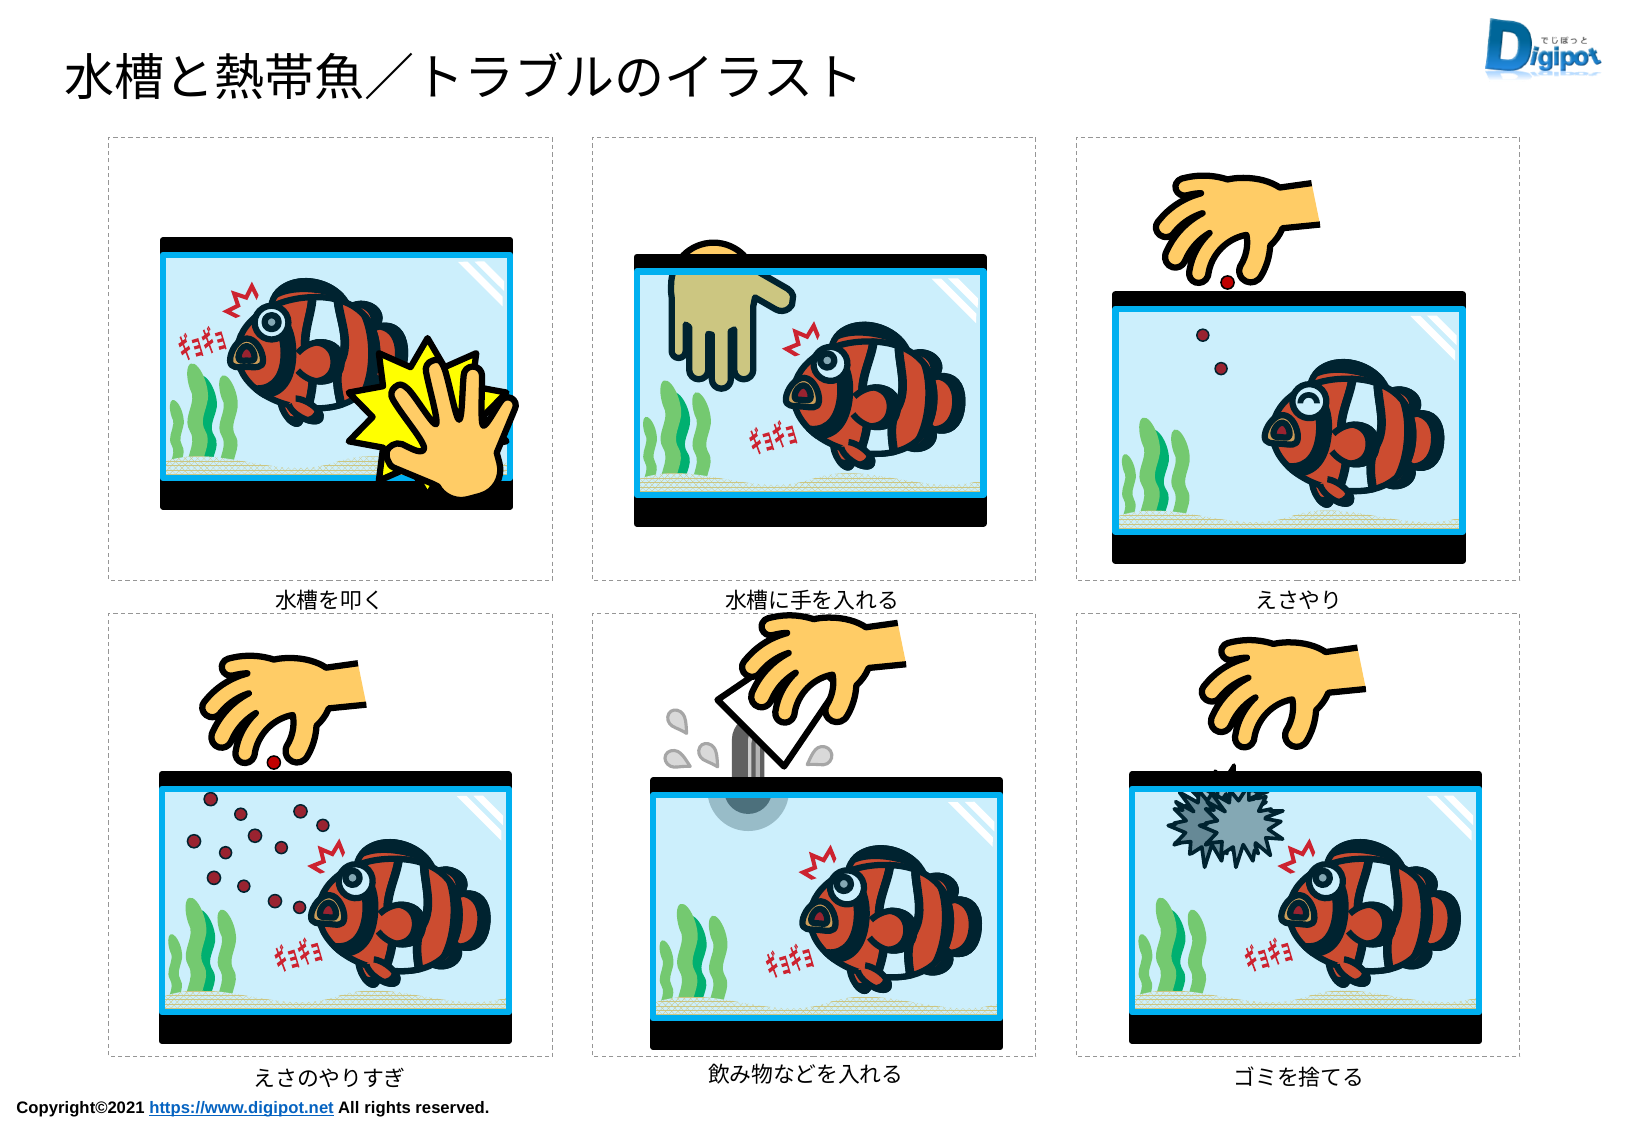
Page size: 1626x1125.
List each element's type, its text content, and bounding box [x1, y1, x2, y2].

text_box 飲み物などを入れる [585, 1052, 1027, 1094]
text_box 水槽を叩く [109, 578, 551, 620]
text_box ゴミを捨てる [1078, 1055, 1520, 1097]
text_box 水槽に手を入れる [591, 578, 1033, 620]
picture [1485, 18, 1602, 82]
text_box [1115, 165, 1464, 561]
text_box えさのやりすぎ [109, 1057, 551, 1099]
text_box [161, 645, 511, 1041]
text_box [653, 605, 1002, 1048]
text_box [162, 240, 516, 507]
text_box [1132, 629, 1481, 1041]
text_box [636, 242, 986, 524]
text_box 水槽と熱帯魚／トラブルのイラスト [49, 38, 879, 113]
text_box えさやり [1078, 578, 1520, 620]
